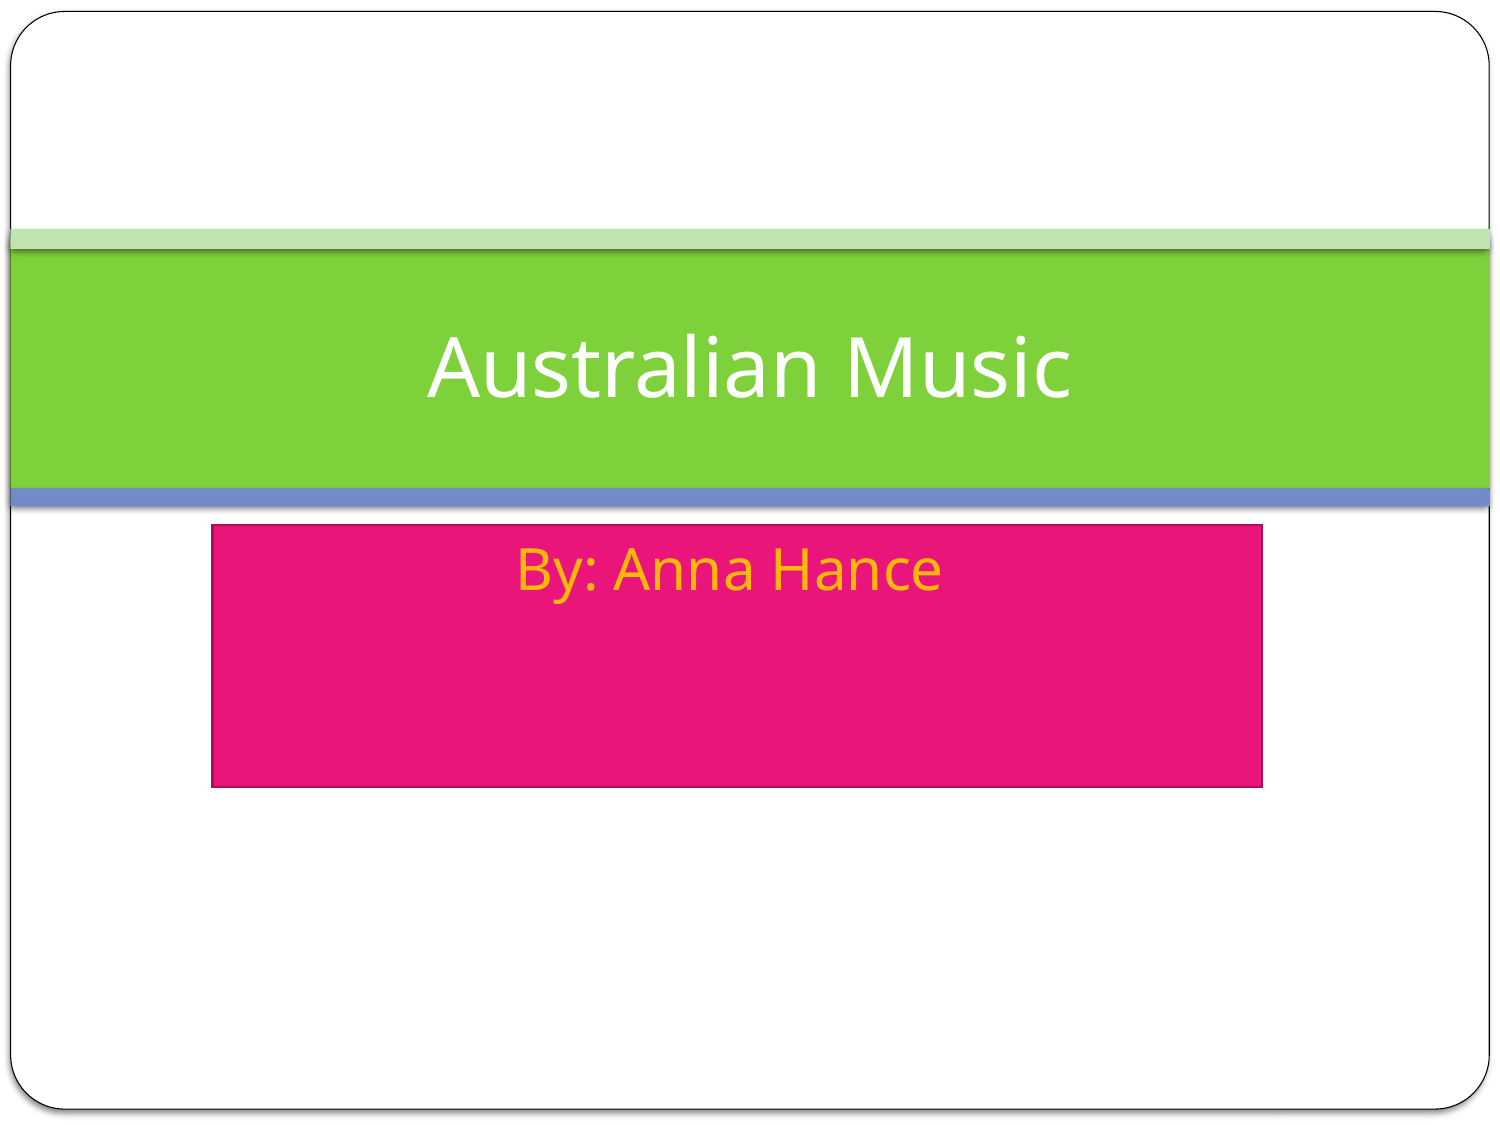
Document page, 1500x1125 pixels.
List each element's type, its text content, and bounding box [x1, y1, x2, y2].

subtitle By: Anna Hance [211, 524, 1263, 788]
title Australian Music [74, 246, 1426, 489]
